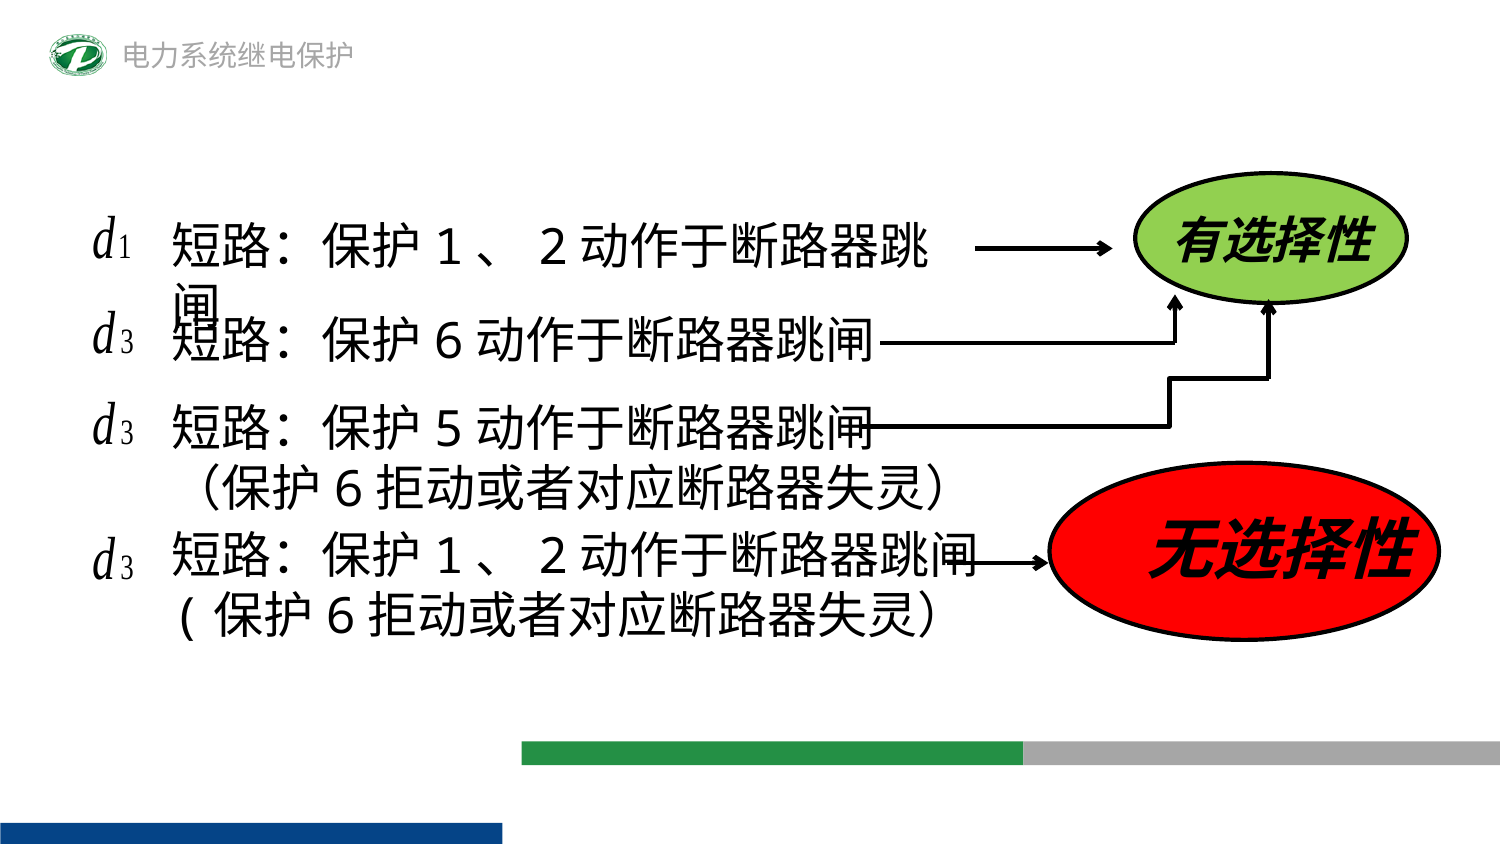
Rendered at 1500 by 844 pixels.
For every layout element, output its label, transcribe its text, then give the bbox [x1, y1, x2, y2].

text_box [1047, 460, 1417, 642]
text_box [1069, 378, 1269, 427]
text_box 电力系统继电保护 [122, 29, 370, 80]
text_box [1157, 276, 1385, 306]
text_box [84, 202, 139, 274]
picture [41, 19, 118, 91]
text_box 短路：保护1、2动作于断路器跳闸 (保护6拒动或者对应断路器失灵） [157, 516, 1046, 651]
text_box [1155, 170, 1387, 201]
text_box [84, 523, 143, 595]
text_box [1021, 739, 1500, 767]
text_box 有选择性 [1116, 201, 1426, 276]
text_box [84, 388, 143, 460]
text_box 短路：保护1、2动作于断路器跳闸 [157, 206, 950, 300]
text_box 短路：保护6动作于断路器跳闸 [157, 300, 1029, 376]
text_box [84, 296, 144, 369]
text_box [0, 821, 504, 844]
text_box 短路：保护5动作于断路器跳闸 （保护6拒动或者对应断路器失灵） [157, 388, 1006, 516]
text_box [1434, 526, 1442, 576]
text_box 无选择性 [1125, 499, 1434, 595]
text_box [519, 739, 1021, 767]
